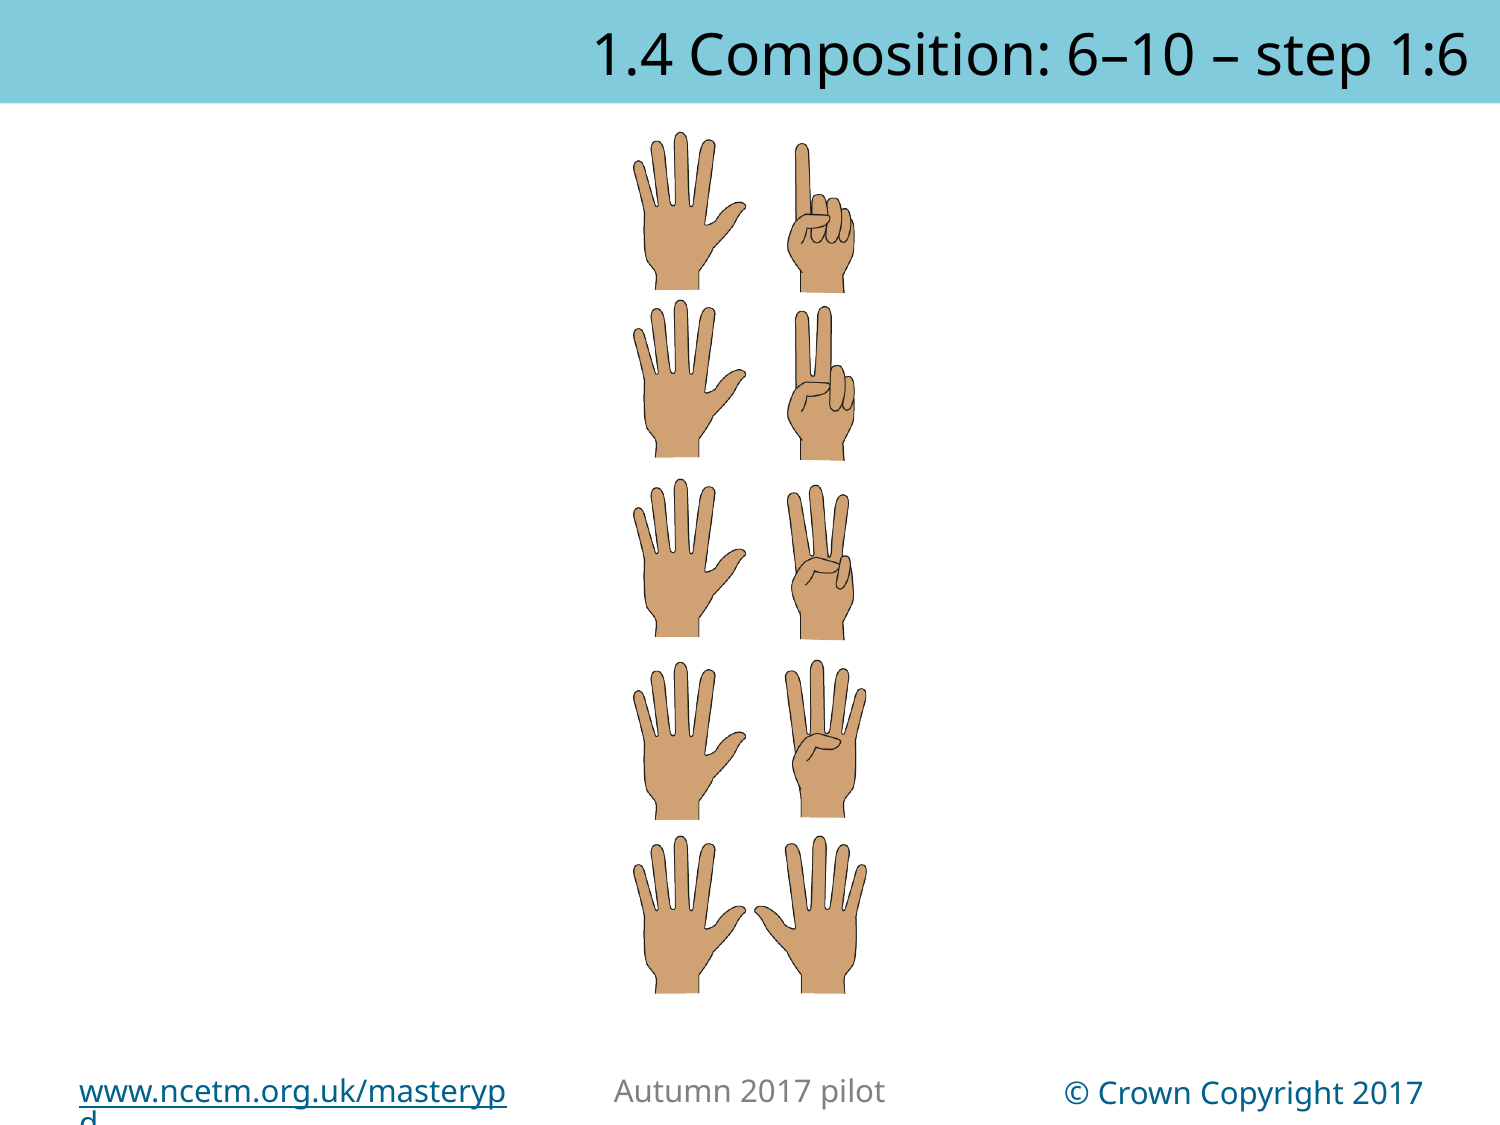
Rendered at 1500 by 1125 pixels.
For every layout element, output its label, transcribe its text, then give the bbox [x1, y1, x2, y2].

list 1.4 Composition: 6–10 – step 1:6 [0, 0, 1500, 104]
picture [633, 131, 867, 994]
